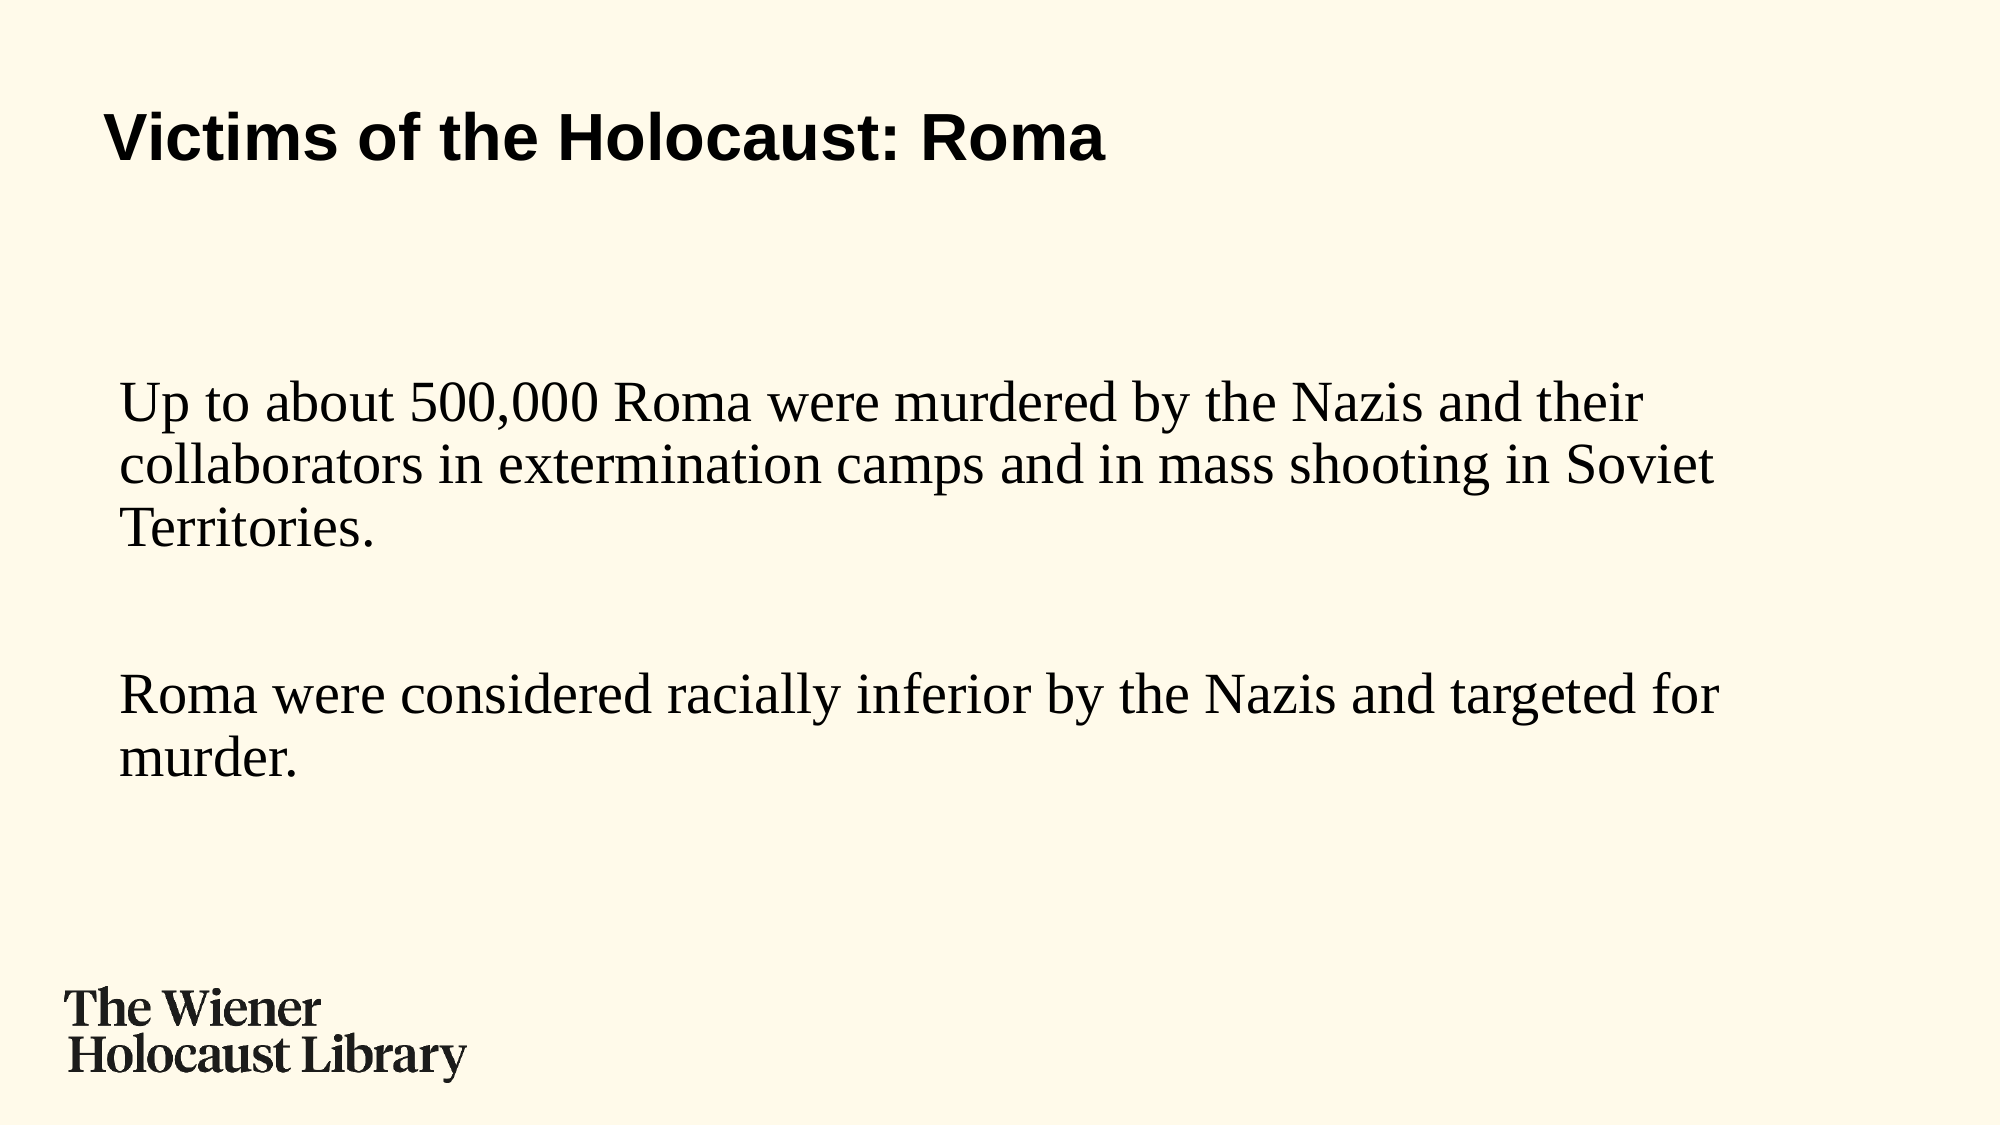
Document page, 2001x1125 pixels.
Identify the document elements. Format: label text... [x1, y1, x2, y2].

title Victims of the Holocaust: Roma [88, 68, 1863, 210]
picture [64, 986, 467, 1083]
text_box Up to about 500,000 Roma were murdered by the Nazis and their collaborators in extermination camps and in mass shooting in Soviet Territories. Roma were considered racially inferior by the Nazis and targeted for murder. [104, 272, 1912, 987]
